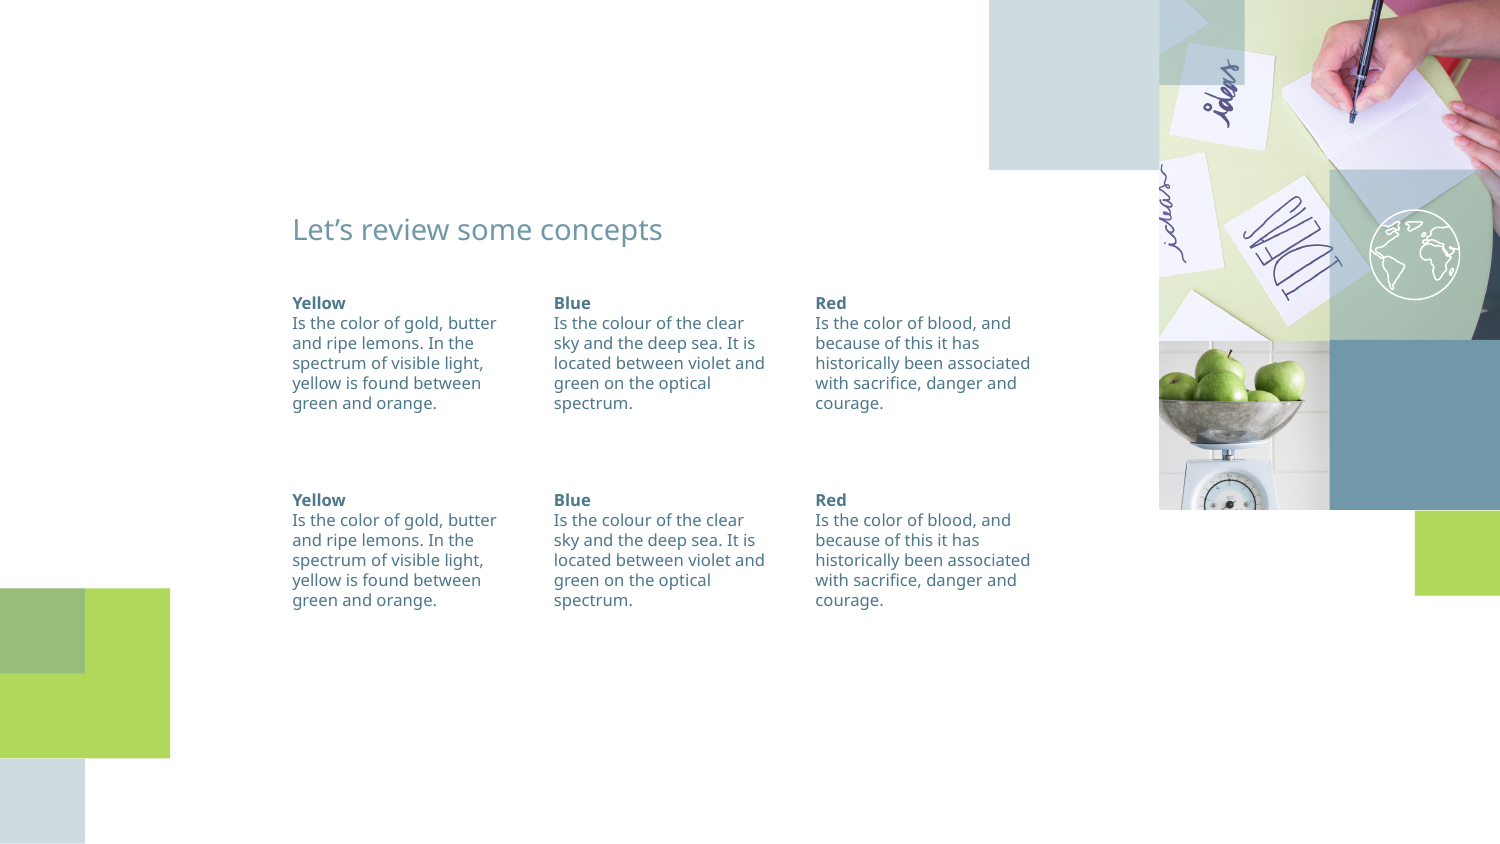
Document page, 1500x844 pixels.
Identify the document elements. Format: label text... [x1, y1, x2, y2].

list Red Is the color of blood, and because of this it has historically been associated with sacrifice, danger and courage. [800, 278, 1050, 474]
list Red Is the color of blood, and because of this it has historically been associated with sacrifice, danger and courage. [800, 474, 1050, 689]
list Yellow Is the color of gold, butter and ripe lemons. In the spectrum of visible light, yellow is found between green and orange. [277, 278, 527, 474]
list Blue Is the colour of the clear sky and the deep sea. It is located between violet and green on the optical spectrum. [538, 278, 788, 474]
list Blue Is the colour of the clear sky and the deep sea. It is located between violet and green on the optical spectrum. [538, 474, 788, 689]
list Yellow Is the color of gold, butter and ripe lemons. In the spectrum of visible light, yellow is found between green and orange. [277, 474, 527, 689]
title Let’s review some concepts [277, 158, 1006, 261]
picture [1159, 0, 1500, 510]
